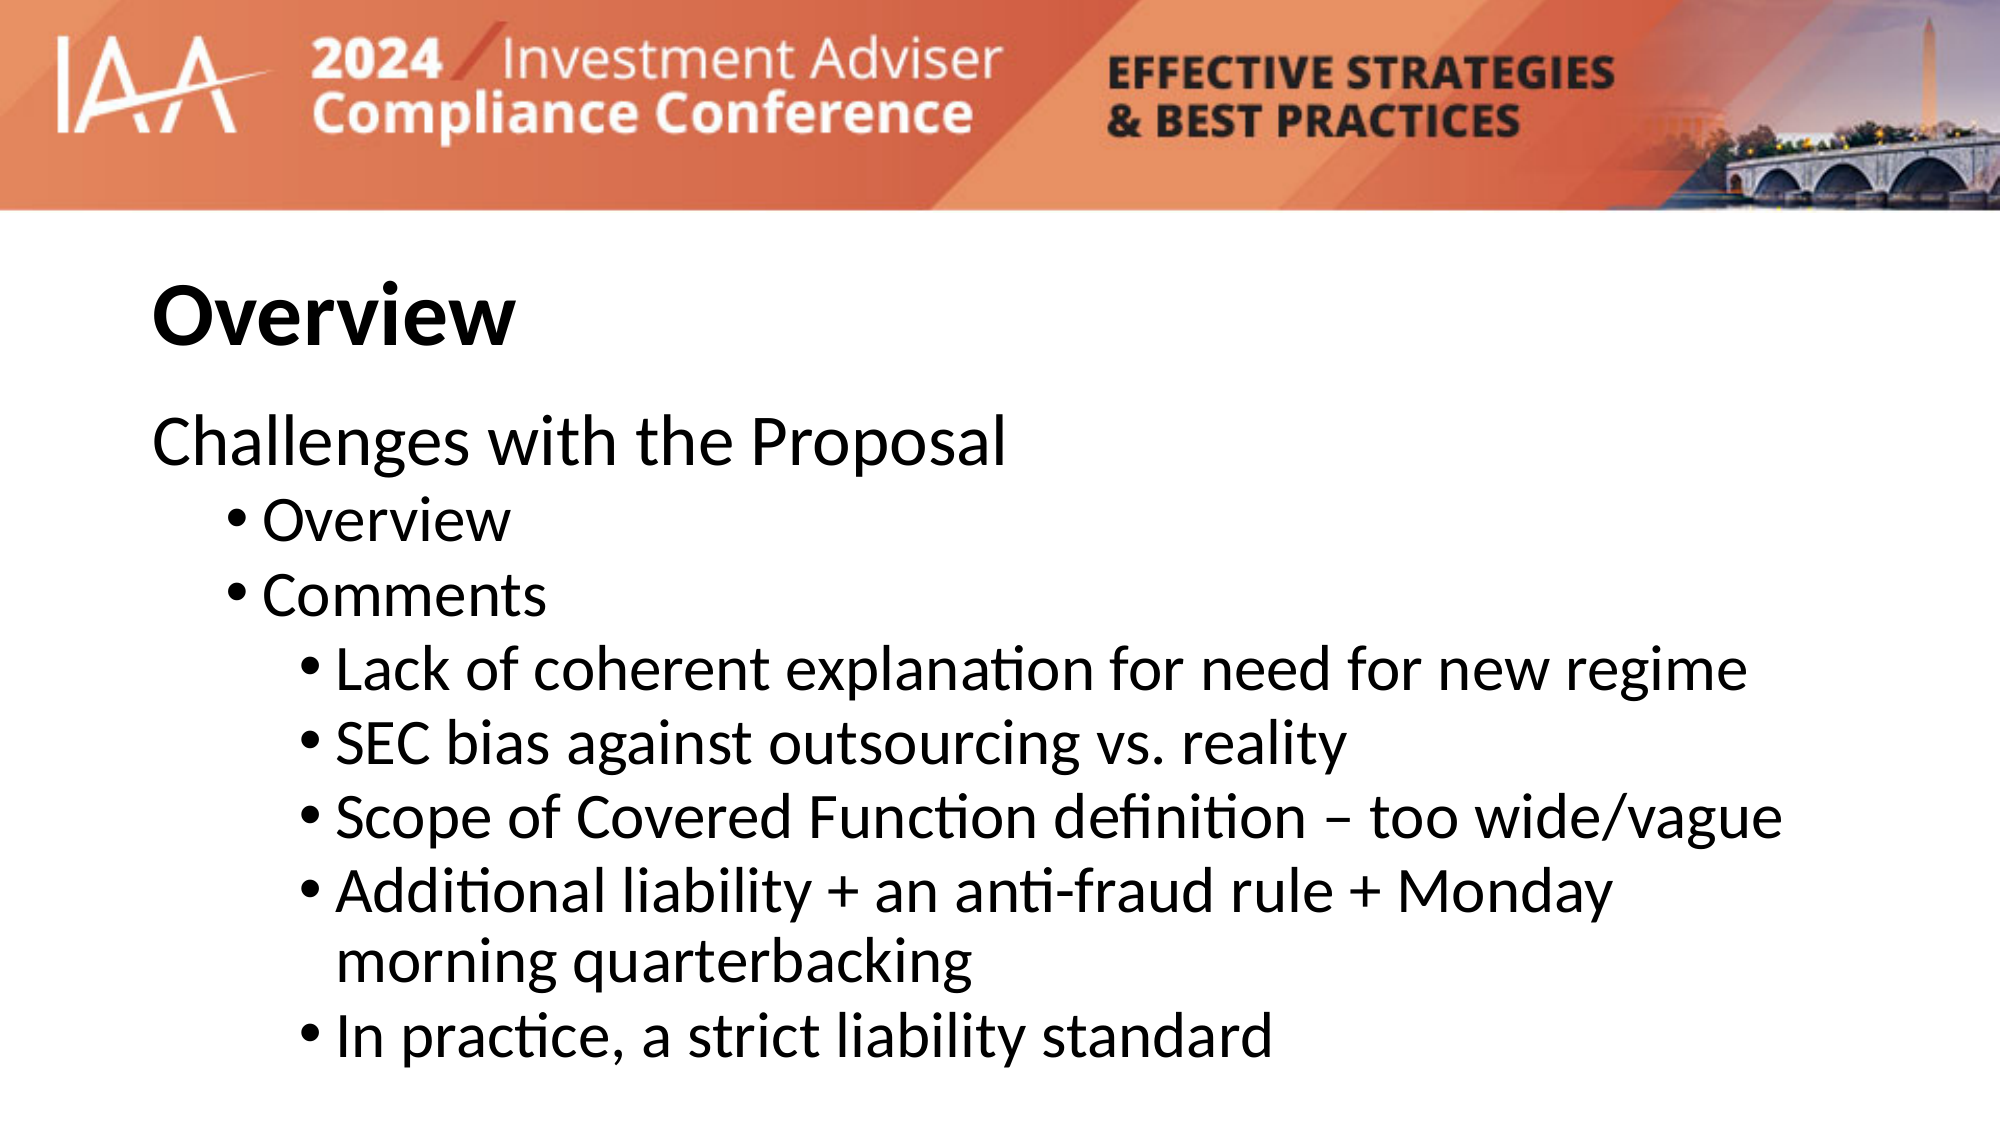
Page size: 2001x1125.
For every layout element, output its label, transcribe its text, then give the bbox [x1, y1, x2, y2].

list Challenges with the Proposal Overview Comments Lack of coherent explanation for need for new regime SEC bias against outsourcing vs. reality Scope of Covered Function definition – too wide/vague Additional liability + an anti-fraud rule + Monday morning quarterbacking In practice, a strict liability standard [137, 395, 1863, 1090]
title Overview [137, 207, 1863, 395]
picture [0, 0, 2000, 213]
